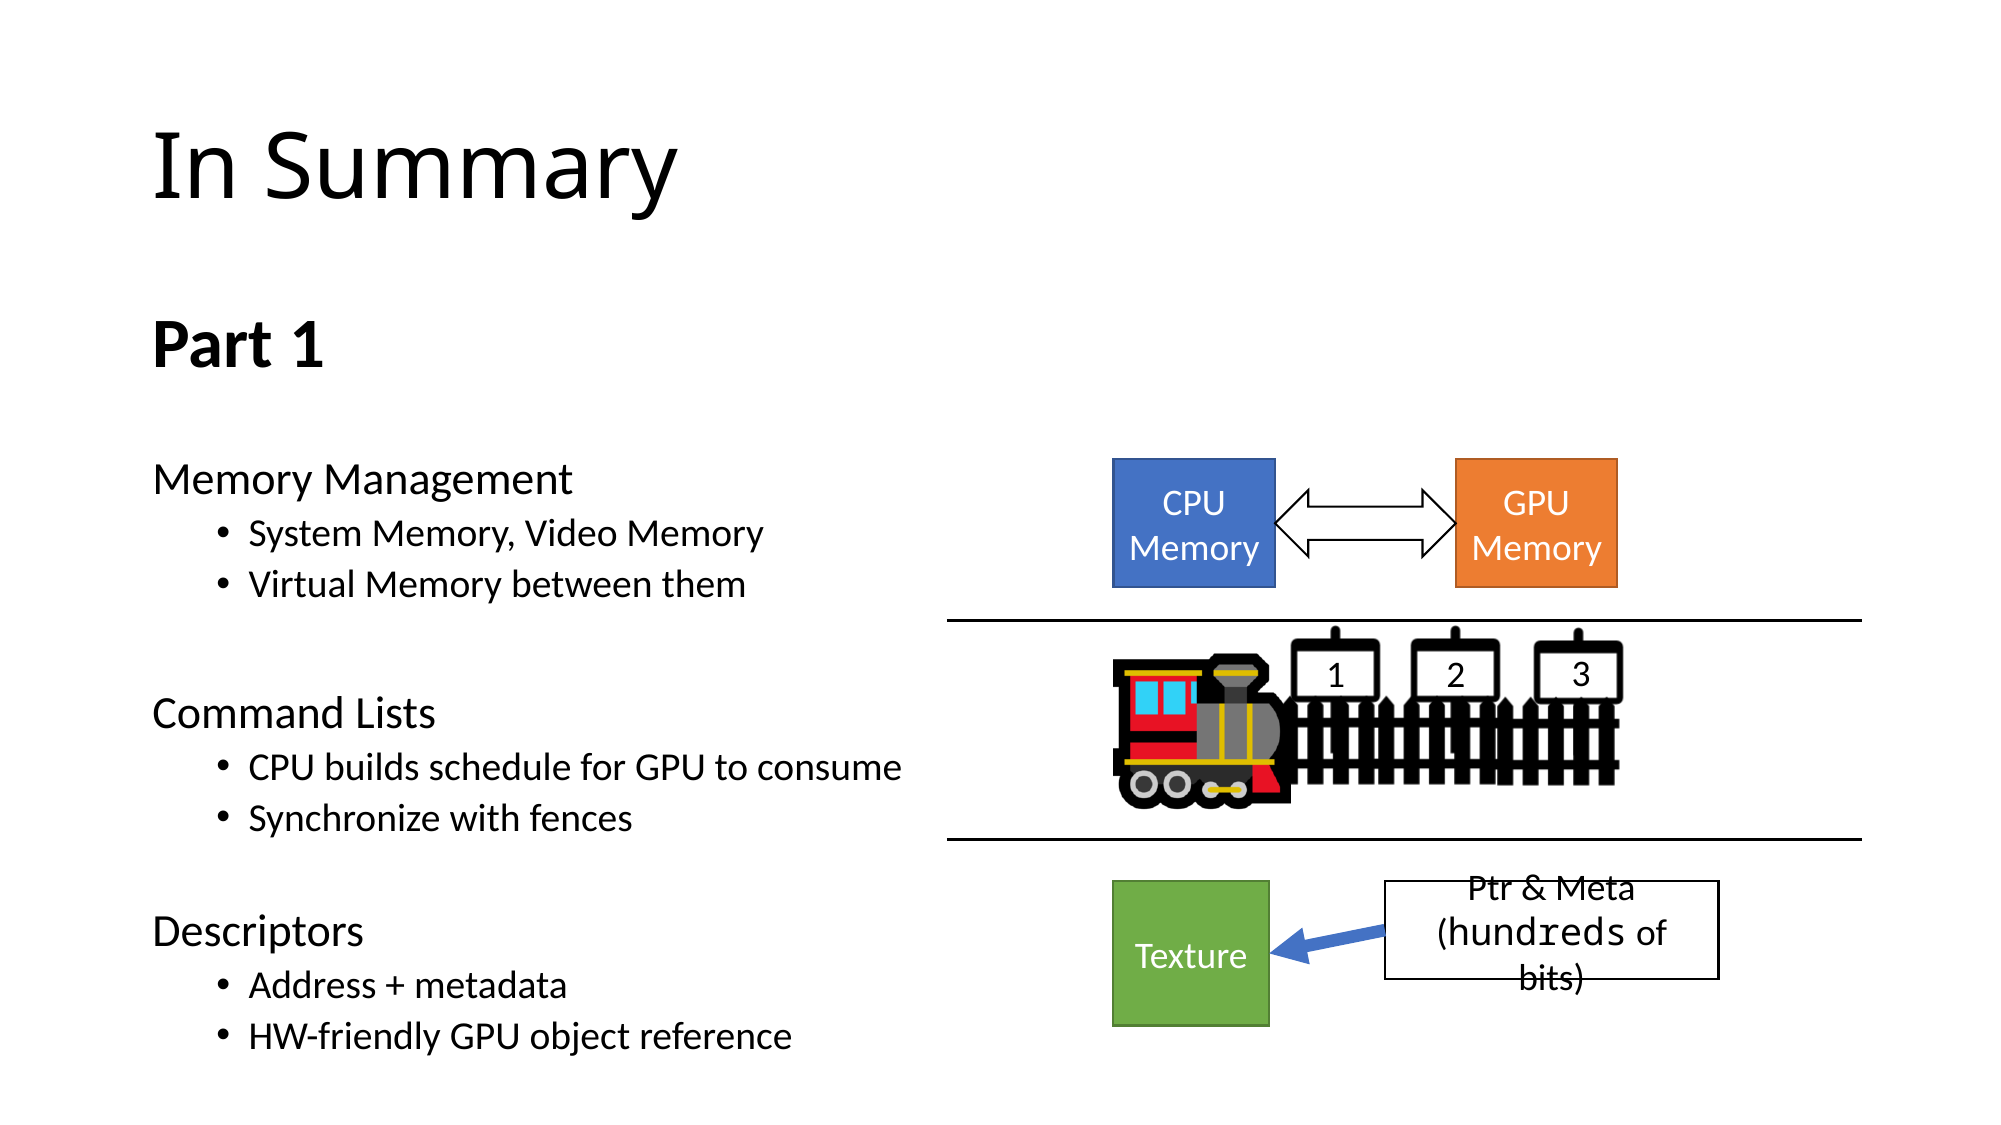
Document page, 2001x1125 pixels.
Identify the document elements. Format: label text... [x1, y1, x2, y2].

text_box CPU Memory [1112, 458, 1276, 588]
text_box Texture [1112, 880, 1270, 1027]
text_box GPU Memory [1455, 458, 1618, 588]
picture [1113, 621, 1655, 820]
title In Summary [137, 59, 1863, 278]
list Part 1 Memory Management System Memory, Video Memory Virtual Memory between them Command Lists CPU builds schedule for GPU to consume Synchronize with fences Descriptors Address + metadata HW-friendly GPU object reference [137, 299, 1863, 1070]
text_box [1269, 930, 1385, 954]
picture [1259, 613, 1655, 620]
text_box [1273, 487, 1458, 560]
text_box Ptr & Meta (hundreds of bits) [1384, 880, 1720, 980]
